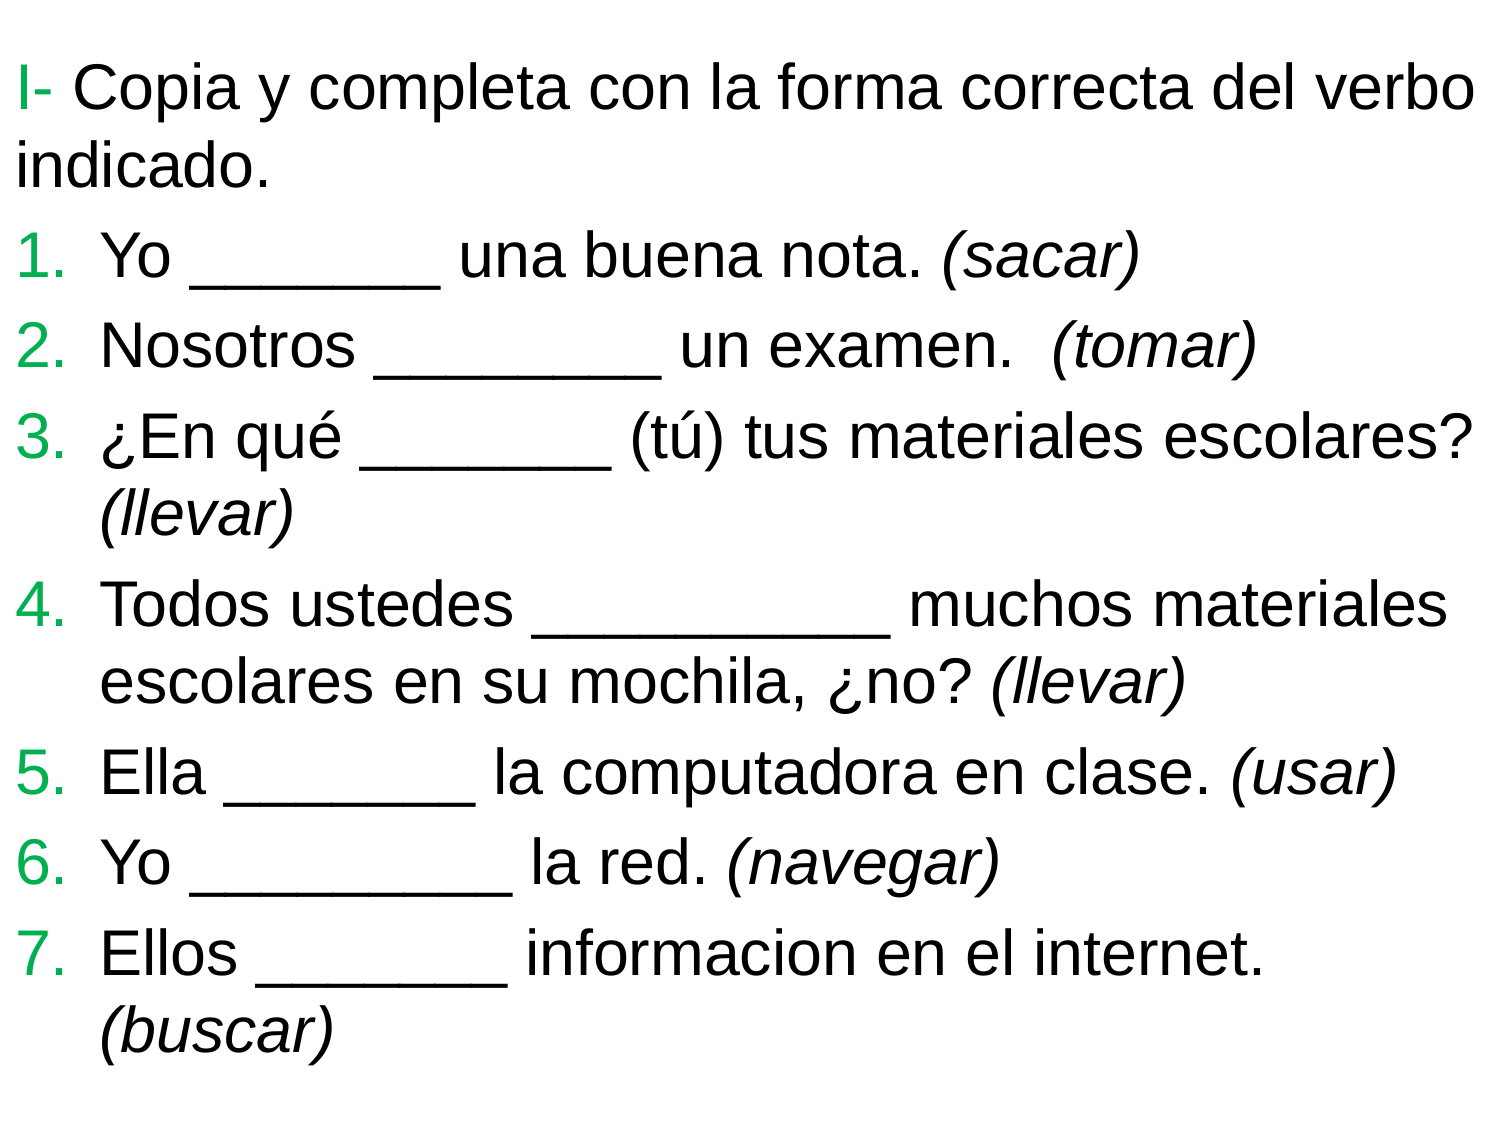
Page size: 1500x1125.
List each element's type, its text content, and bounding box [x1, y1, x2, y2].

list I- Copia y completa con la forma correcta del verbo indicado. Yo _______ una buena nota. (sacar) Nosotros ________ un examen. (tomar) ¿En qué _______ (tú) tus materiales escolares? (llevar) Todos ustedes __________ muchos materiales escolares en su mochila, ¿no? (llevar) Ella _______ la computadora en clase. (usar) Yo _________ la red. (navegar) Ellos _______ informacion en el internet. (buscar) [0, 37, 1500, 1113]
